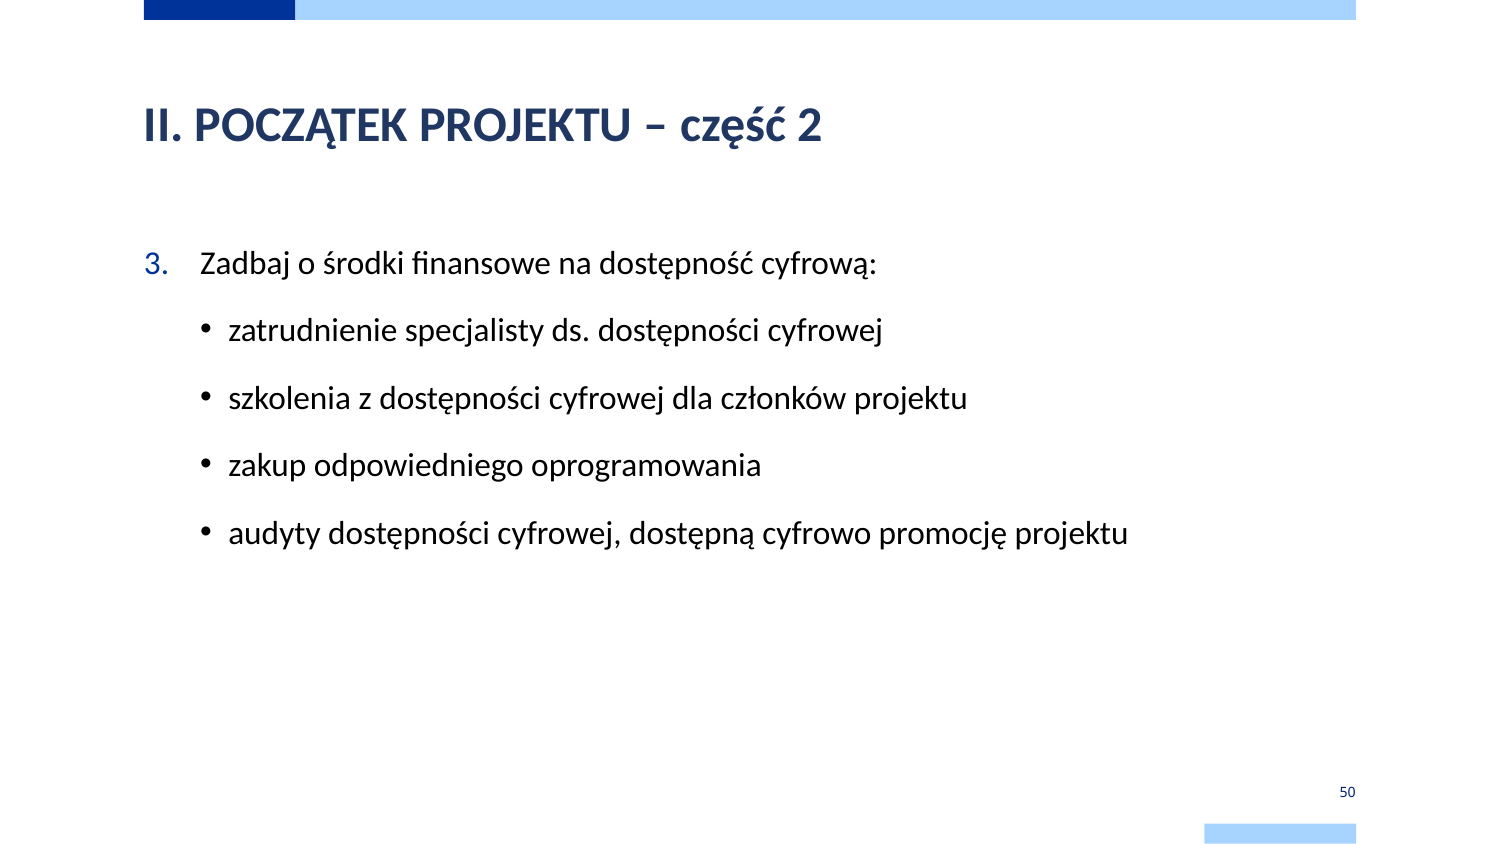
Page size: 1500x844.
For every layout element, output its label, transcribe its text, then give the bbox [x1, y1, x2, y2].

title II. POCZĄTEK PROJEKTU – część 2 [143, 100, 1357, 220]
list Zadbaj o środki finansowe na dostępność cyfrową: zatrudnienie specjalisty ds. dostępności cyfrowej szkolenia z dostępności cyfrowej dla członków projektu zakup odpowiedniego oprogramowania audyty dostępności cyfrowej, dostępną cyfrowo promocję projektu [143, 220, 1357, 744]
slide_number 50 [1204, 783, 1356, 804]
